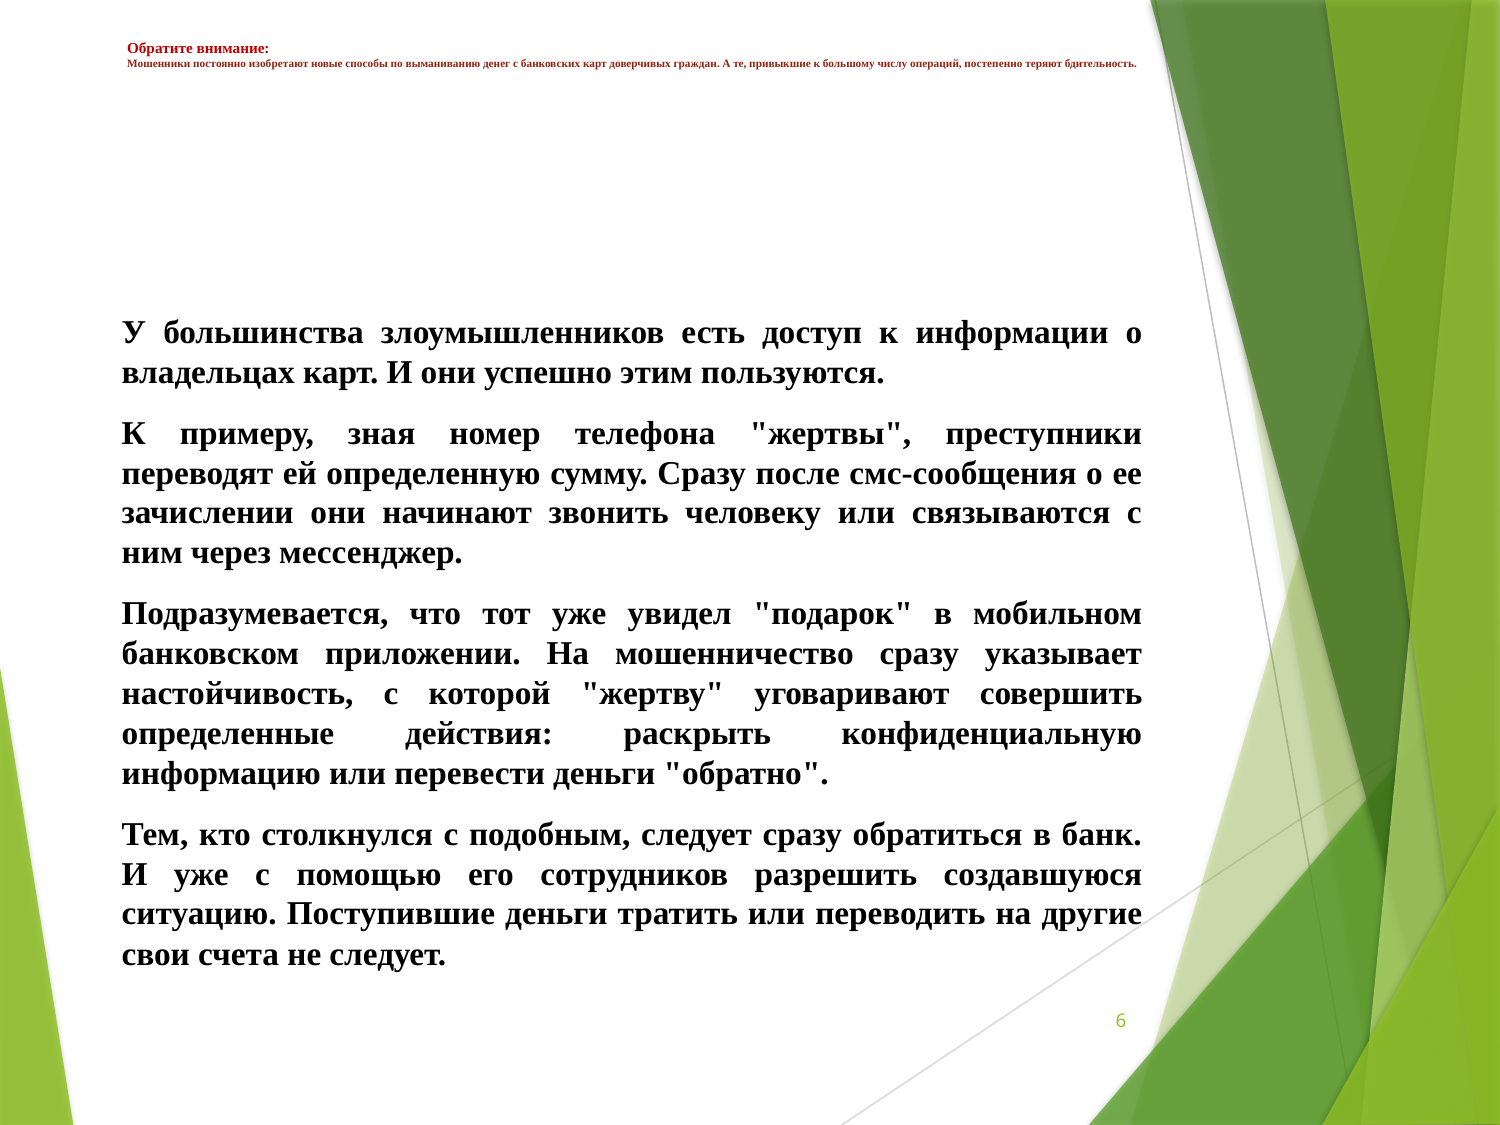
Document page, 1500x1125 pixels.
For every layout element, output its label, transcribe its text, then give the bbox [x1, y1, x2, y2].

slide_number 6 [1057, 991, 1142, 1051]
title Обратите внимание: Мошенники постоянно изобретают новые способы по выманиванию денег с банковских карт доверчивых граждан. А те, привыкшие к большому числу операций, постепенно теряют бдительность. [112, 30, 1154, 90]
list У большинства злоумышленников есть доступ к информации о владельцах карт. И они успешно этим пользуются. К примеру, зная номер телефона "жертвы", преступники переводят ей определенную сумму. Сразу после смс-сообщения о ее зачислении они начинают звонить человеку или связываются с ним через мессенджер. Подразумевается, что тот уже увидел "подарок" в мобильном банковском приложении. На мошенничество сразу указывает настойчивость, с которой "жертву" уговаривают совершить определенные действия: раскрыть конфиденциальную информацию или перевести деньги "обратно". Тем, кто столкнулся с подобным, следует сразу обратиться в банк. И уже с помощью его сотрудников разрешить создавшуюся ситуацию. Поступившие деньги тратить или переводить на другие свои счета не следует. [106, 302, 1159, 918]
